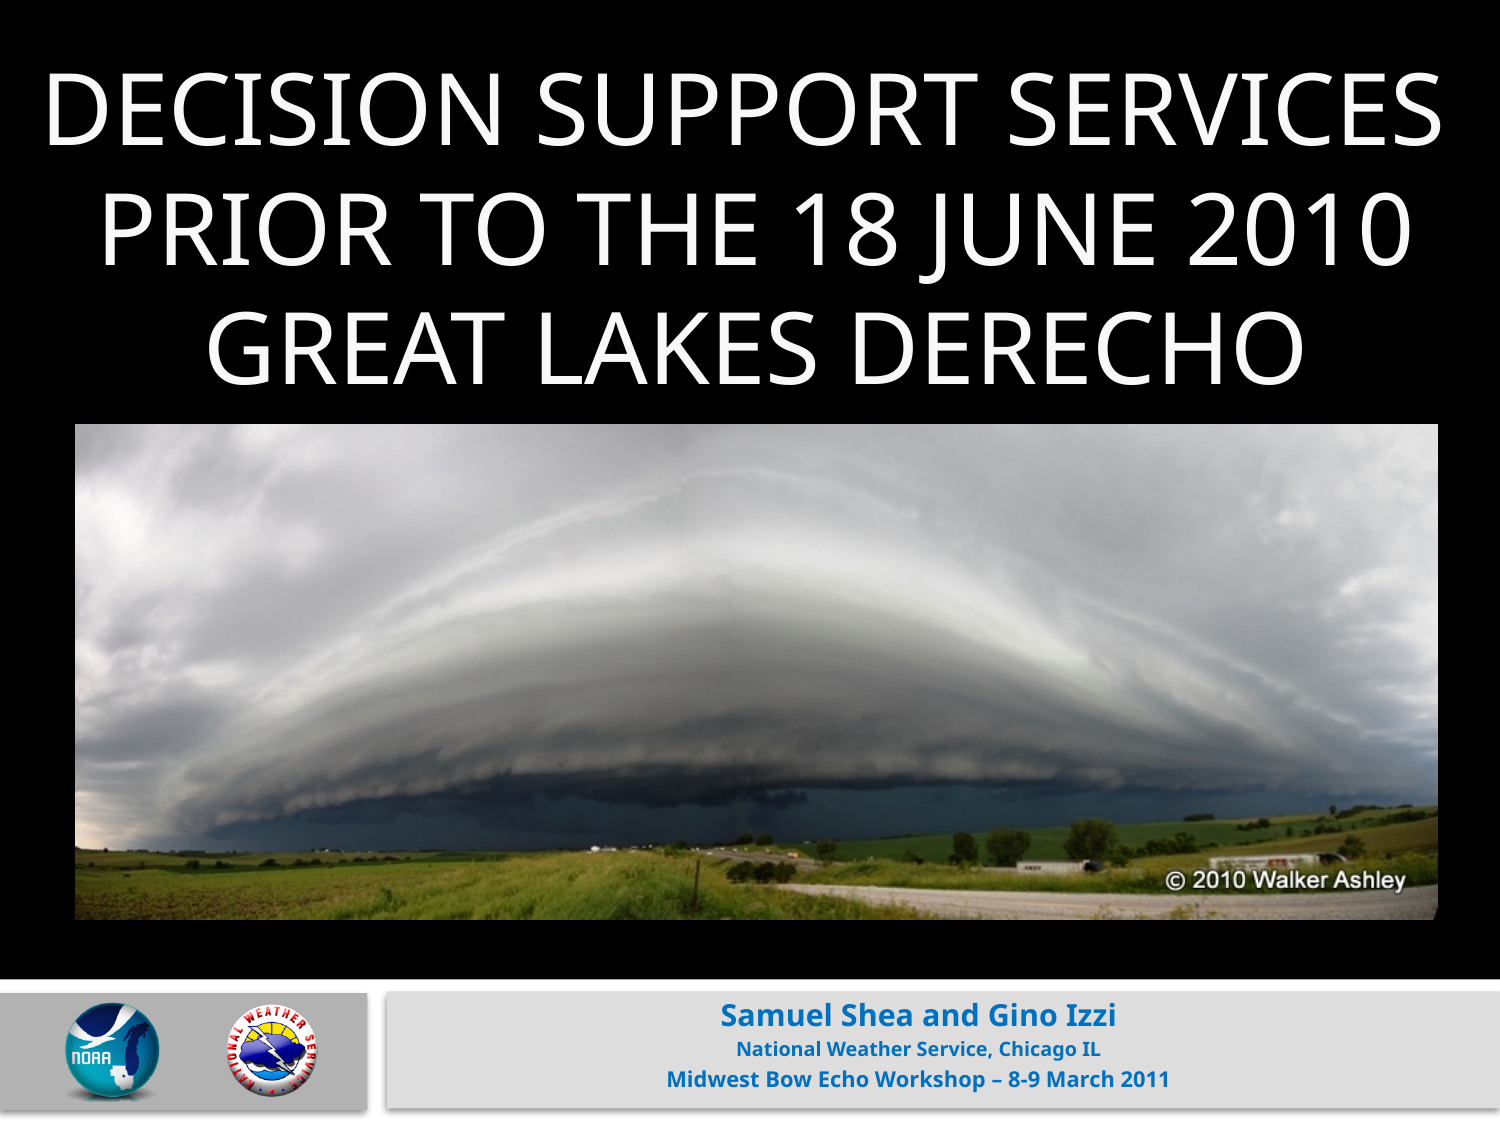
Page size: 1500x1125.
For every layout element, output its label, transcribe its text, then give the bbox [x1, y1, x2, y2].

title Decision support services prior to the 18 june 2010 great lakes derecho [24, 50, 1488, 413]
picture [62, 999, 163, 1103]
subtitle Samuel Shea and Gino Izzi National Weather Service, Chicago IL Midwest Bow Echo Workshop – 8-9 March 2011 [387, 987, 1451, 1100]
picture [224, 999, 319, 1101]
picture [74, 424, 1438, 921]
